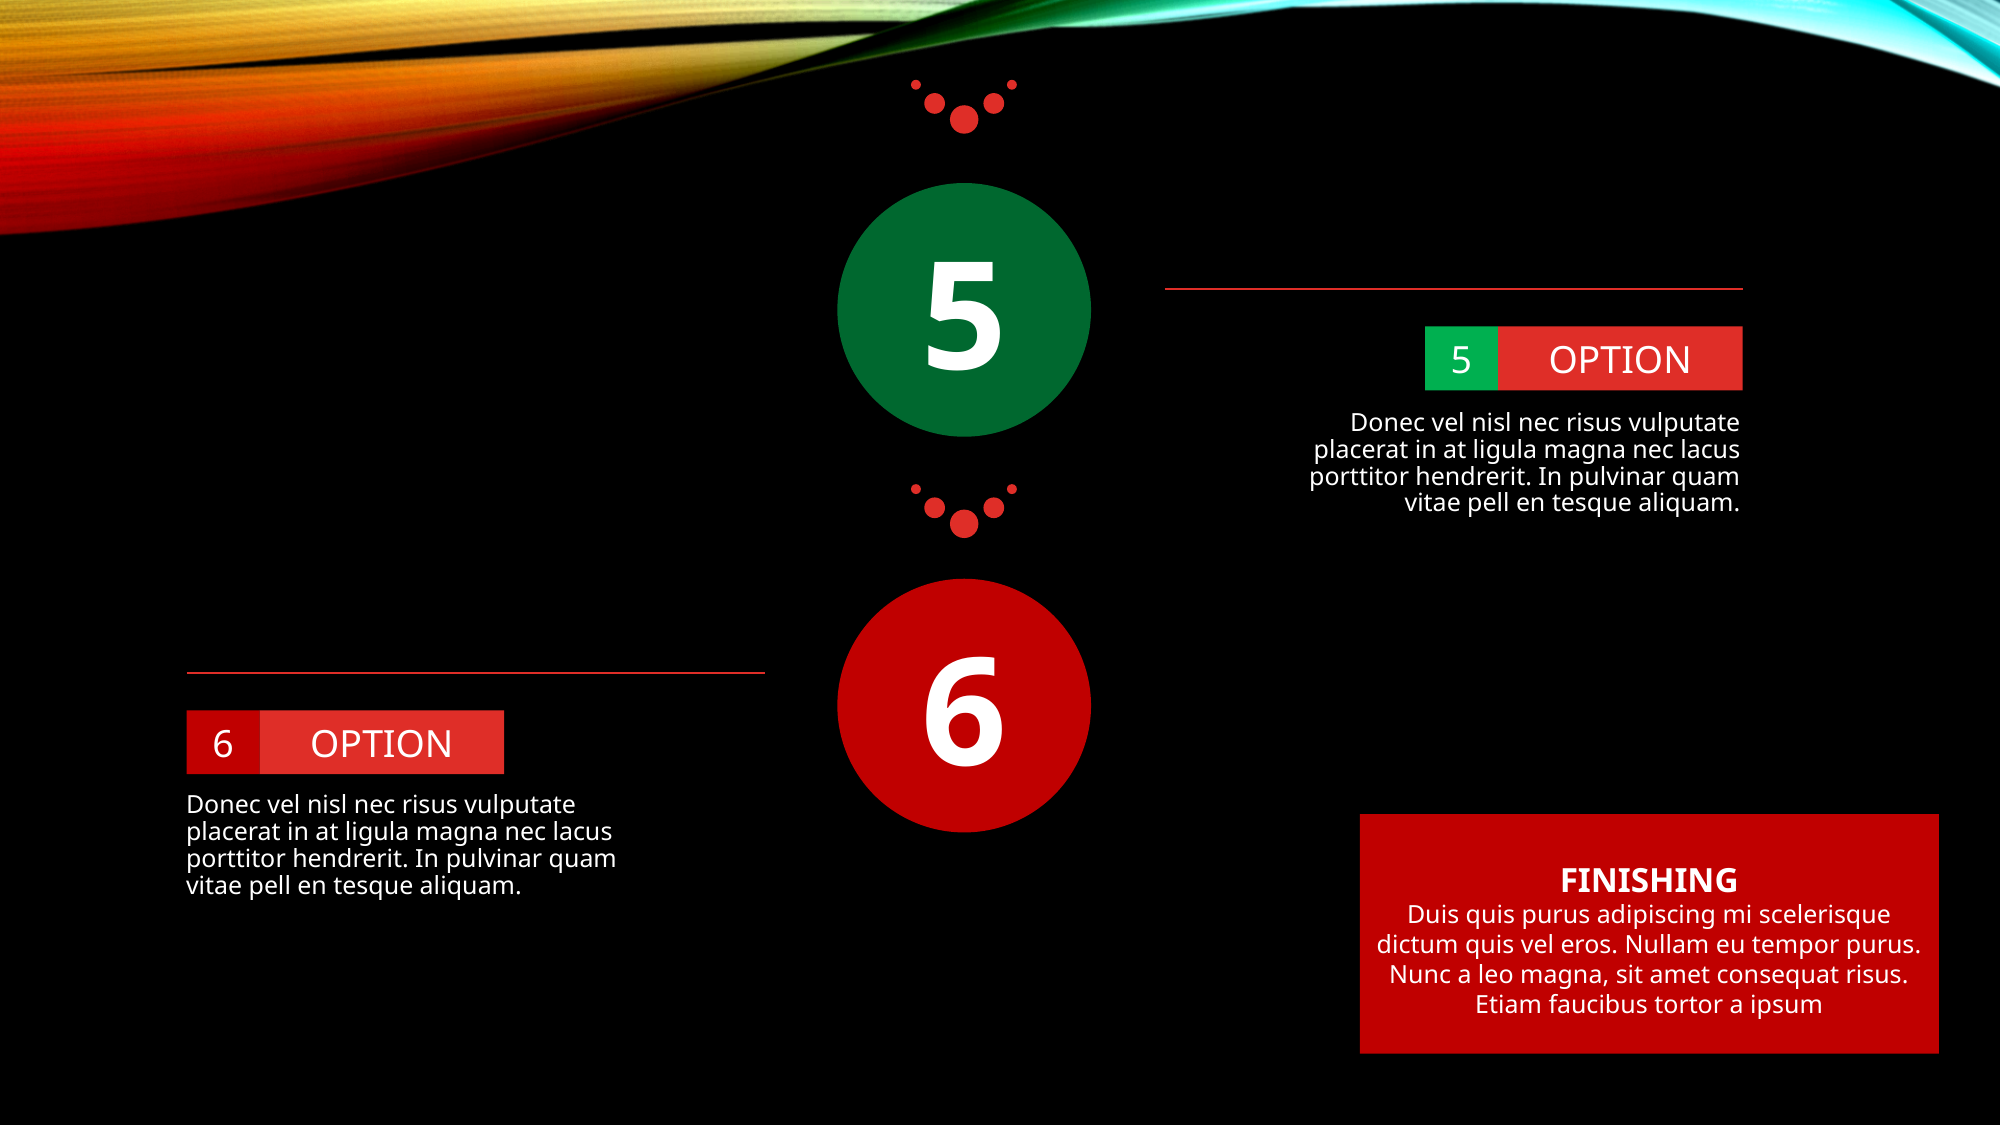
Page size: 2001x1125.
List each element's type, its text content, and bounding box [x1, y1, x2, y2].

text_box 6 [836, 577, 1093, 834]
text_box Donec vel nisl nec risus vulputate placerat in at ligula magna nec lacus porttitor hendrerit. In pulvinar quam vitae pell en tesque aliquam. [1285, 402, 1756, 553]
text_box Donec vel nisl nec risus vulputate placerat in at ligula magna nec lacus porttitor hendrerit. In pulvinar quam vitae pell en tesque aliquam. [171, 784, 642, 936]
text_box 5 [836, 181, 1093, 438]
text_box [186, 710, 505, 775]
text_box FINISHING Duis quis purus adipiscing mi scelerisque dictum quis vel eros. Nullam eu tempor purus. Nunc a leo magna, sit amet consequat risus. Etiam faucibus tortor a ipsum [1359, 814, 1939, 1054]
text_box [1424, 326, 1743, 391]
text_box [910, 483, 1018, 539]
picture [0, 0, 2000, 237]
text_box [910, 79, 1018, 134]
